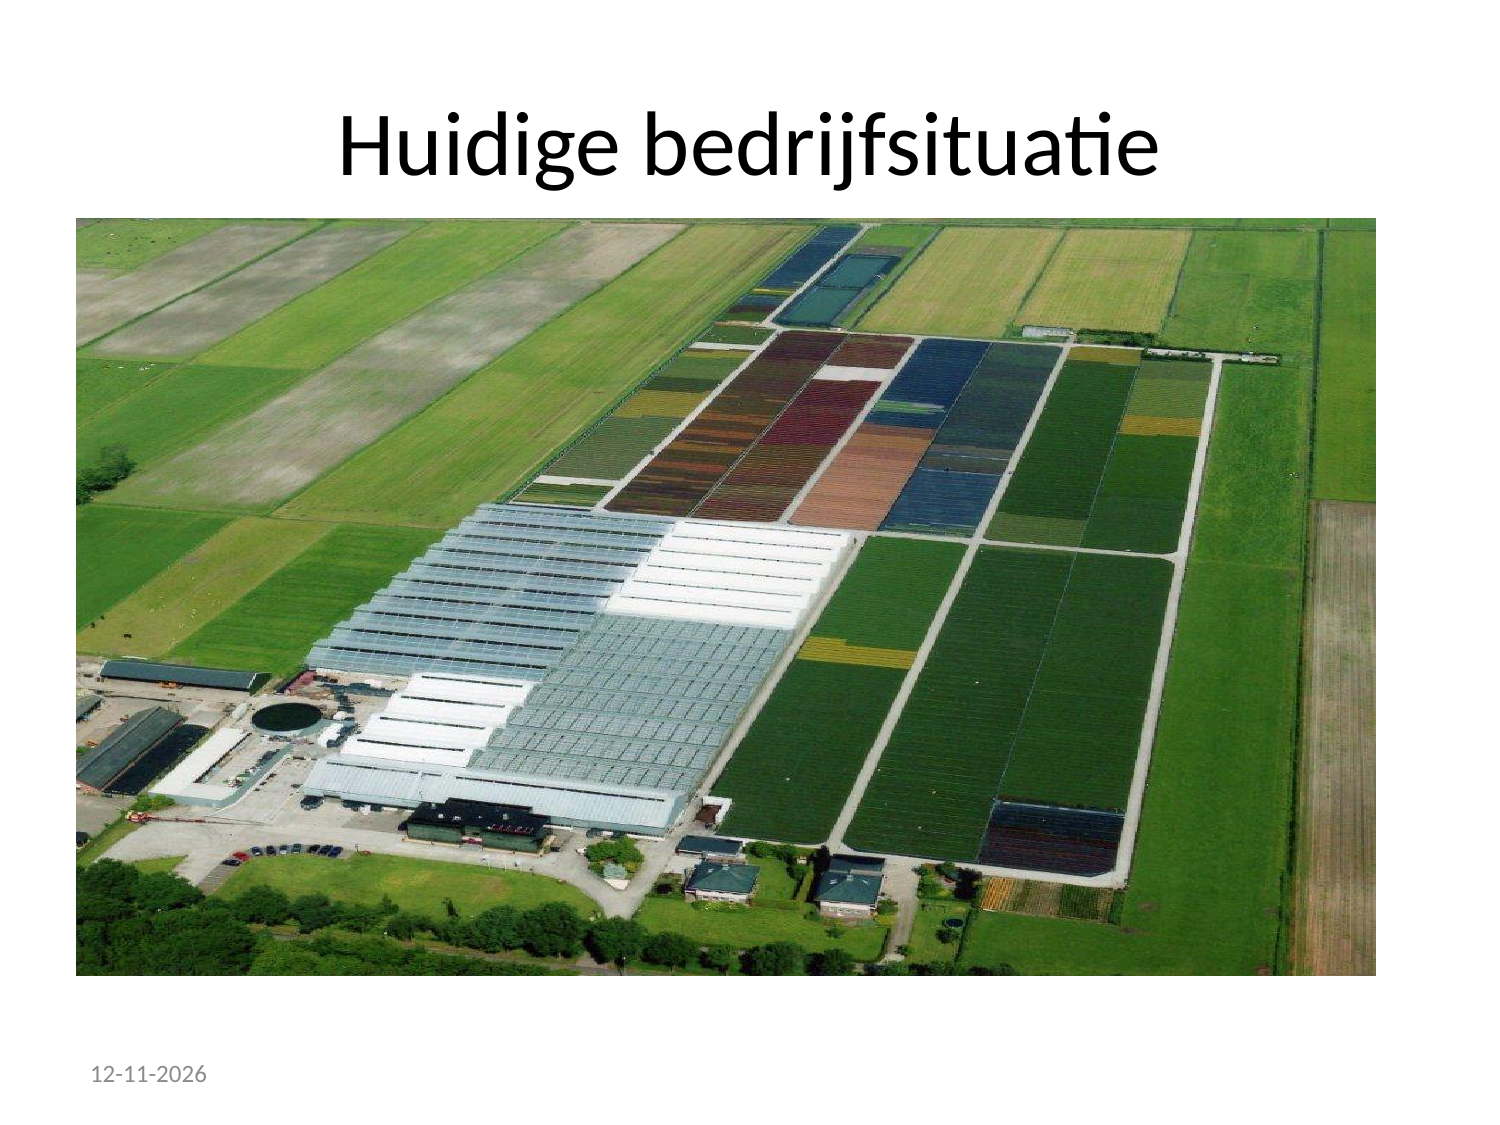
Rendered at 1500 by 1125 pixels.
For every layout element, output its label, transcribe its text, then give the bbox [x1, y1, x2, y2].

title Huidige bedrijfsituatie [75, 45, 1425, 233]
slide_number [75, 1042, 425, 1103]
picture [76, 218, 1377, 977]
